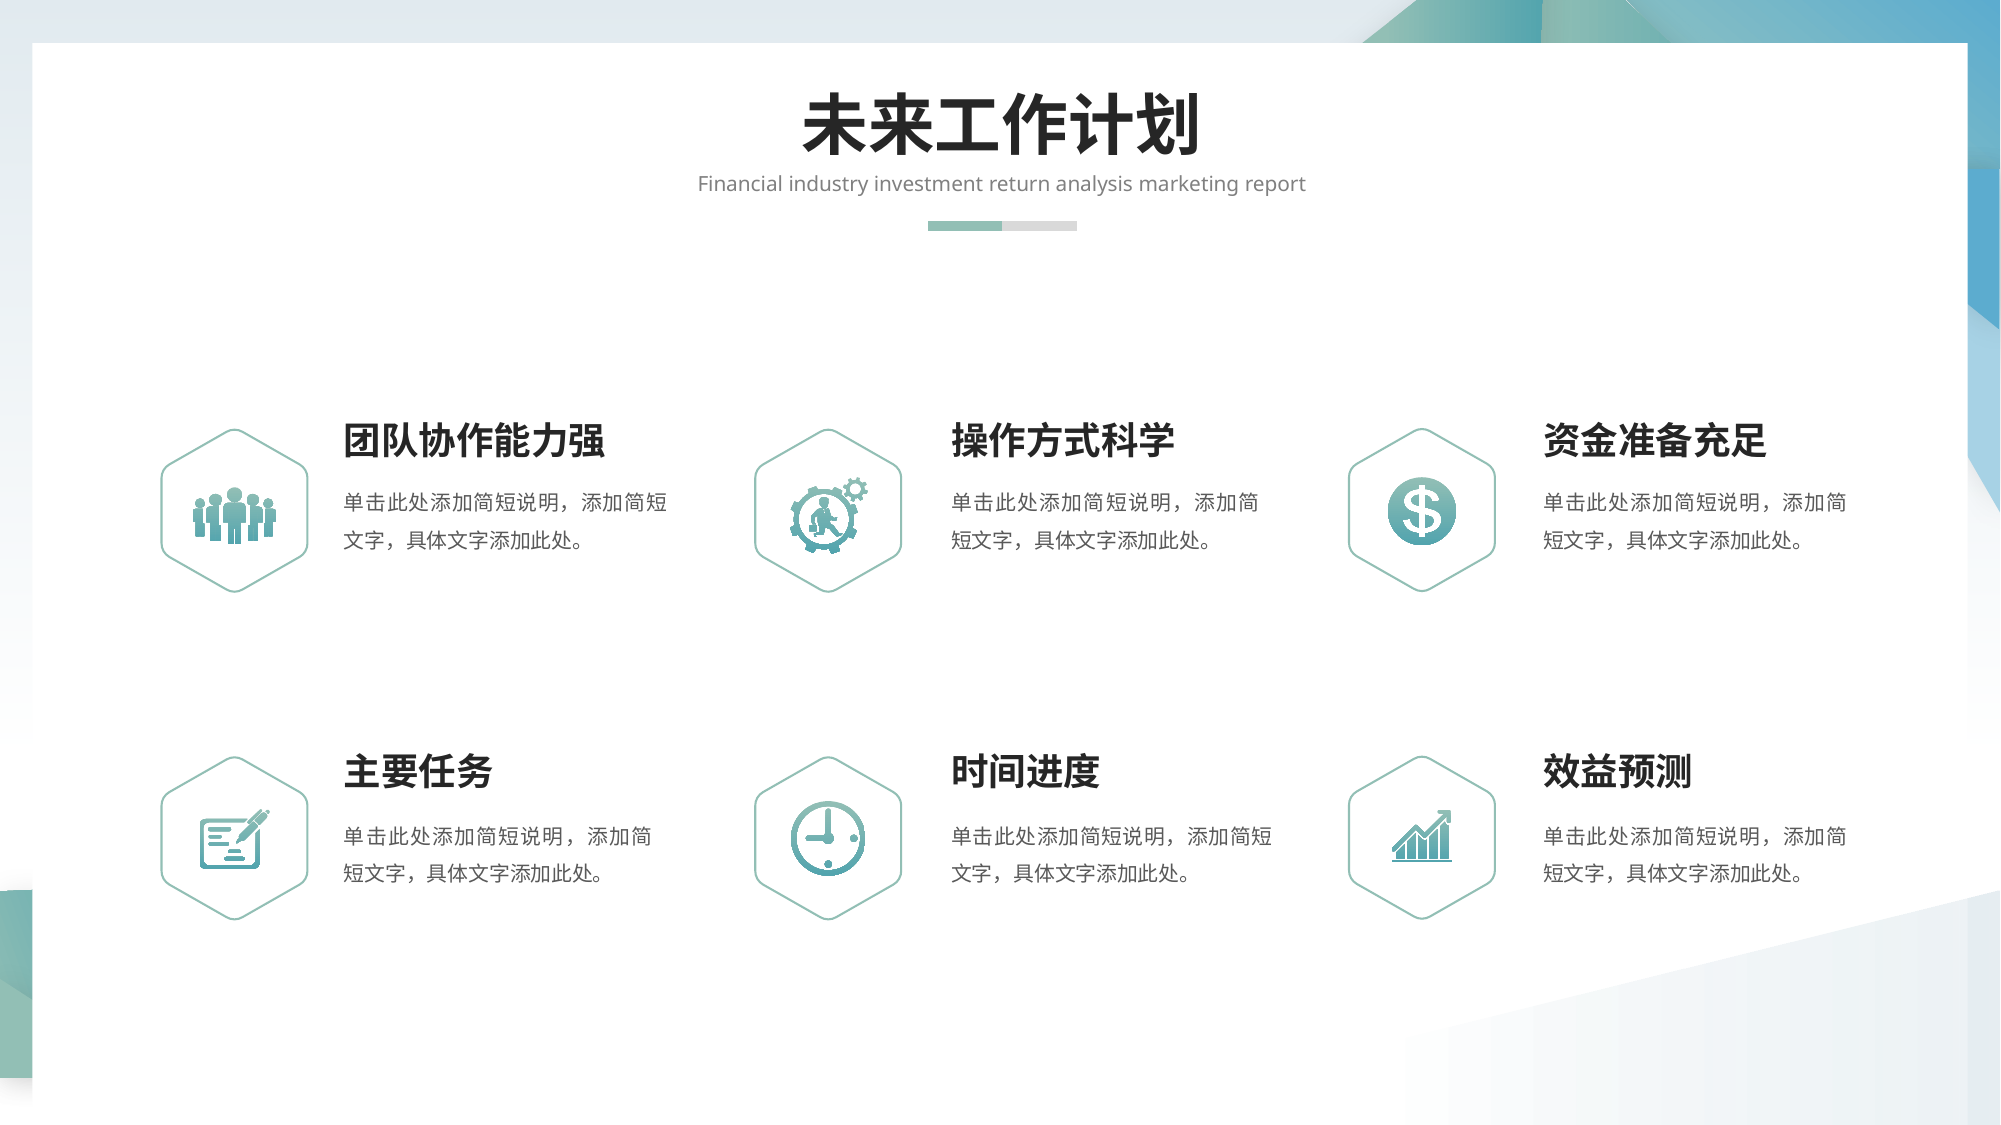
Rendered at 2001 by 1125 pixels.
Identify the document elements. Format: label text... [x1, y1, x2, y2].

text_box [223, 487, 246, 545]
text_box [192, 498, 205, 537]
text_box 主要任务 [343, 747, 550, 793]
text_box [1387, 476, 1457, 547]
text_box 单击此处添加简短说明，添加简短文字，具体文字添加此处。 [343, 810, 653, 886]
text_box [1347, 755, 1496, 920]
text_box [160, 756, 309, 921]
text_box [790, 477, 868, 554]
text_box 操作方式科学 [951, 416, 1213, 462]
text_box [1347, 427, 1496, 593]
text_box 时间进度 [951, 747, 1158, 793]
text_box [199, 809, 270, 869]
text_box 单击此处添加简短说明，添加简短文字，具体文字添加此处。 [951, 477, 1260, 553]
text_box [1391, 809, 1451, 859]
text_box [160, 428, 309, 593]
text_box [263, 498, 277, 537]
text_box 团队协作能力强 [343, 416, 649, 462]
text_box [206, 493, 222, 541]
text_box 单击此处添加简短说明，添加简短文字，具体文字添加此处。 [1543, 477, 1848, 553]
text_box [754, 756, 903, 921]
text_box [791, 801, 866, 876]
text_box [754, 428, 903, 593]
text_box 效益预测 [1543, 747, 1750, 793]
text_box 资金准备充足 [1543, 416, 1848, 462]
text_box 单击此处添加简短说明，添加简短文字，具体文字添加此处。 [1543, 810, 1848, 886]
text_box [247, 493, 263, 541]
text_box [544, 75, 1459, 205]
text_box 单击此处添加简短说明，添加简短文字，具体文字添加此处。 [951, 810, 1273, 886]
text_box 单击此处添加简短说明，添加简短文字，具体文字添加此处。 [343, 477, 667, 553]
